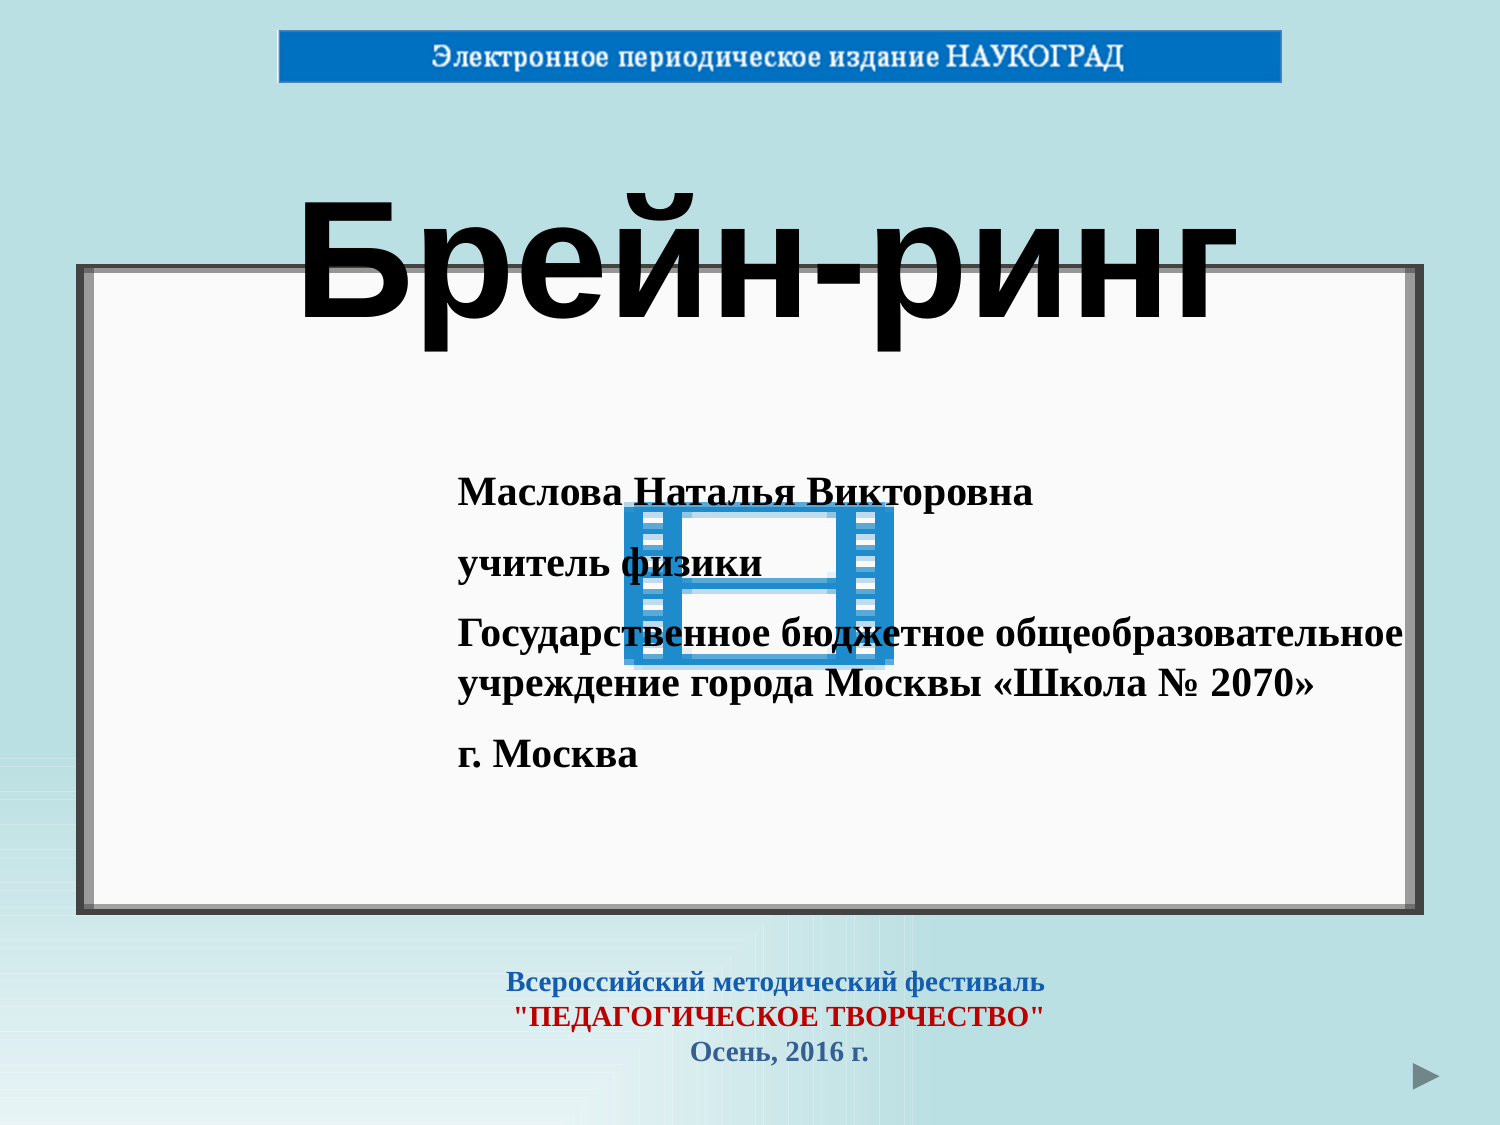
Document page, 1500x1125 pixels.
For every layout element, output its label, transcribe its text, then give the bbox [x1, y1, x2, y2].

text_box Всероссийский методический фестиваль "ПЕДАГОГИЧЕСКОЕ ТВОРЧЕСТВО" Осень, 2016 г. [224, 955, 1335, 1075]
picture [277, 30, 1282, 83]
text_box Брейн-ринг [279, 143, 1257, 358]
text_box Маслова Наталья Викторовна учитель физики Государственное бюджетное общеобразовательное учреждение города Москвы «Школа № 2070» г. Москва [442, 456, 1441, 784]
